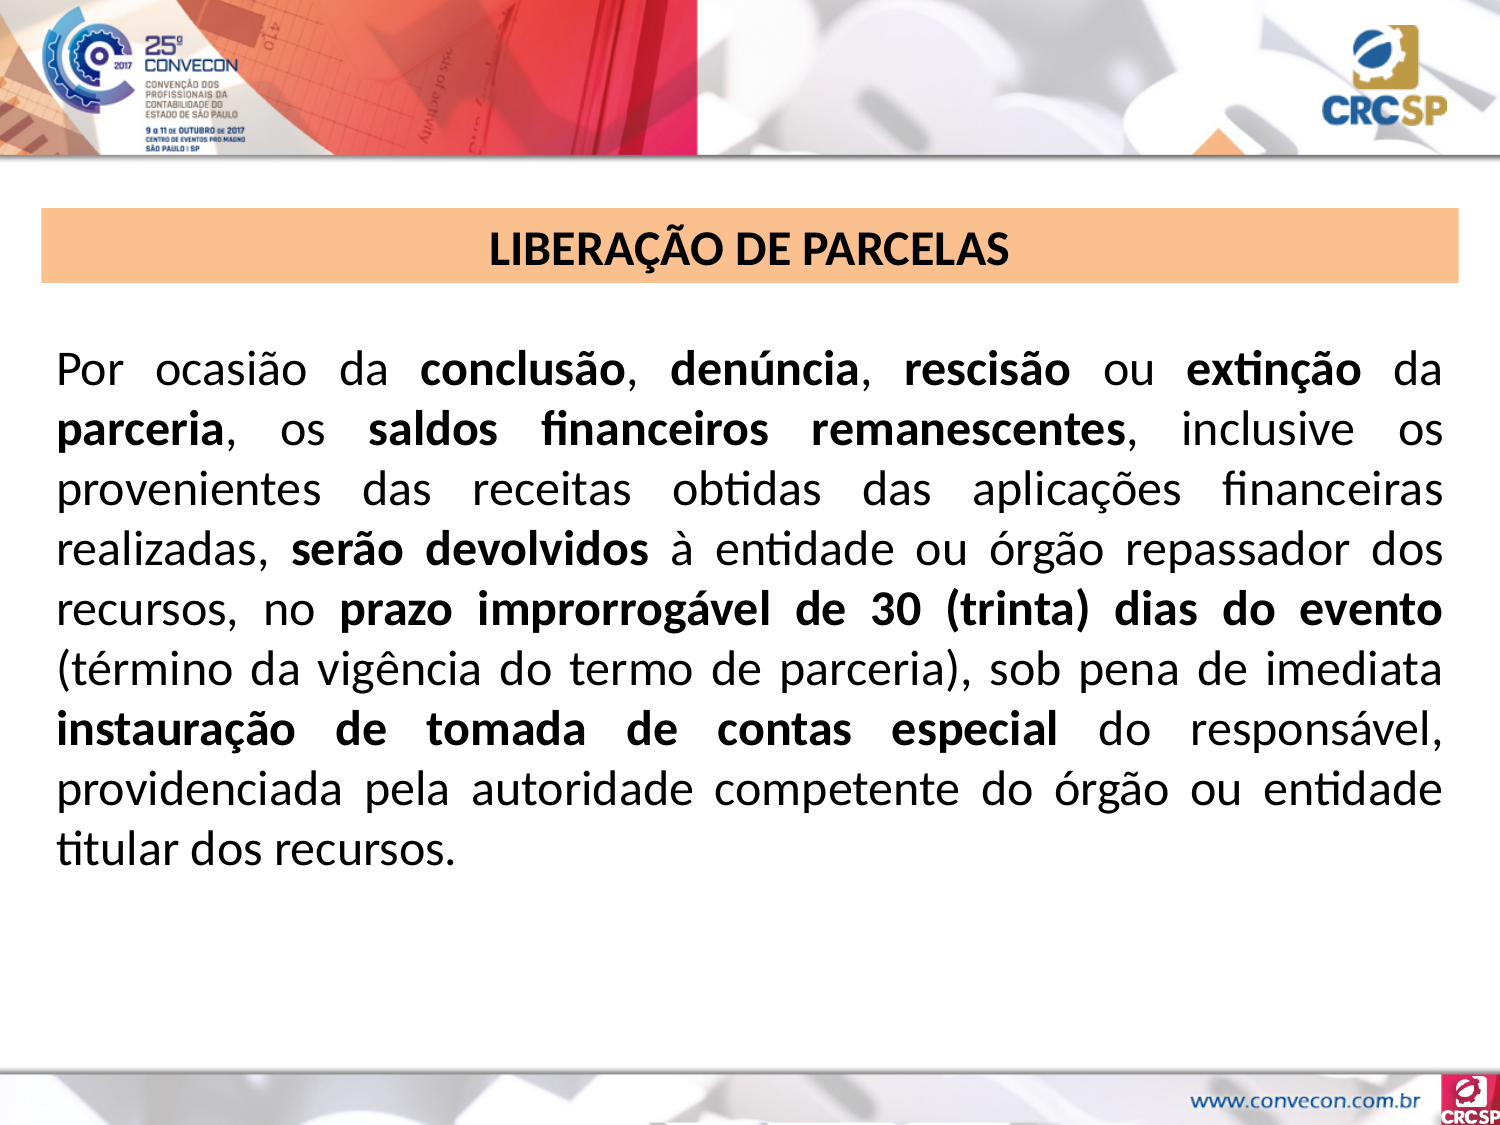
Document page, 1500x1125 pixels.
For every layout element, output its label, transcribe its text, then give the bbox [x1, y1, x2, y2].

text_box LIBERAÇÃO DE PARCELAS [41, 208, 1459, 283]
text_box Por ocasião da conclusão, denúncia, rescisão ou extinção da parceria, os saldos financeiros remanescentes, inclusive os provenientes das receitas obtidas das aplicações financeiras realizadas, serão devolvidos à entidade ou órgão repassador dos recursos, no prazo improrrogável de 30 (trinta) dias do evento (término da vigência do termo de parceria), sob pena de imediata instauração de tomada de contas especial do responsável, providenciada pela autoridade competente do órgão ou entidade titular dos recursos. [41, 327, 1459, 883]
text_box [29, 326, 1471, 401]
picture [0, 0, 1500, 1125]
